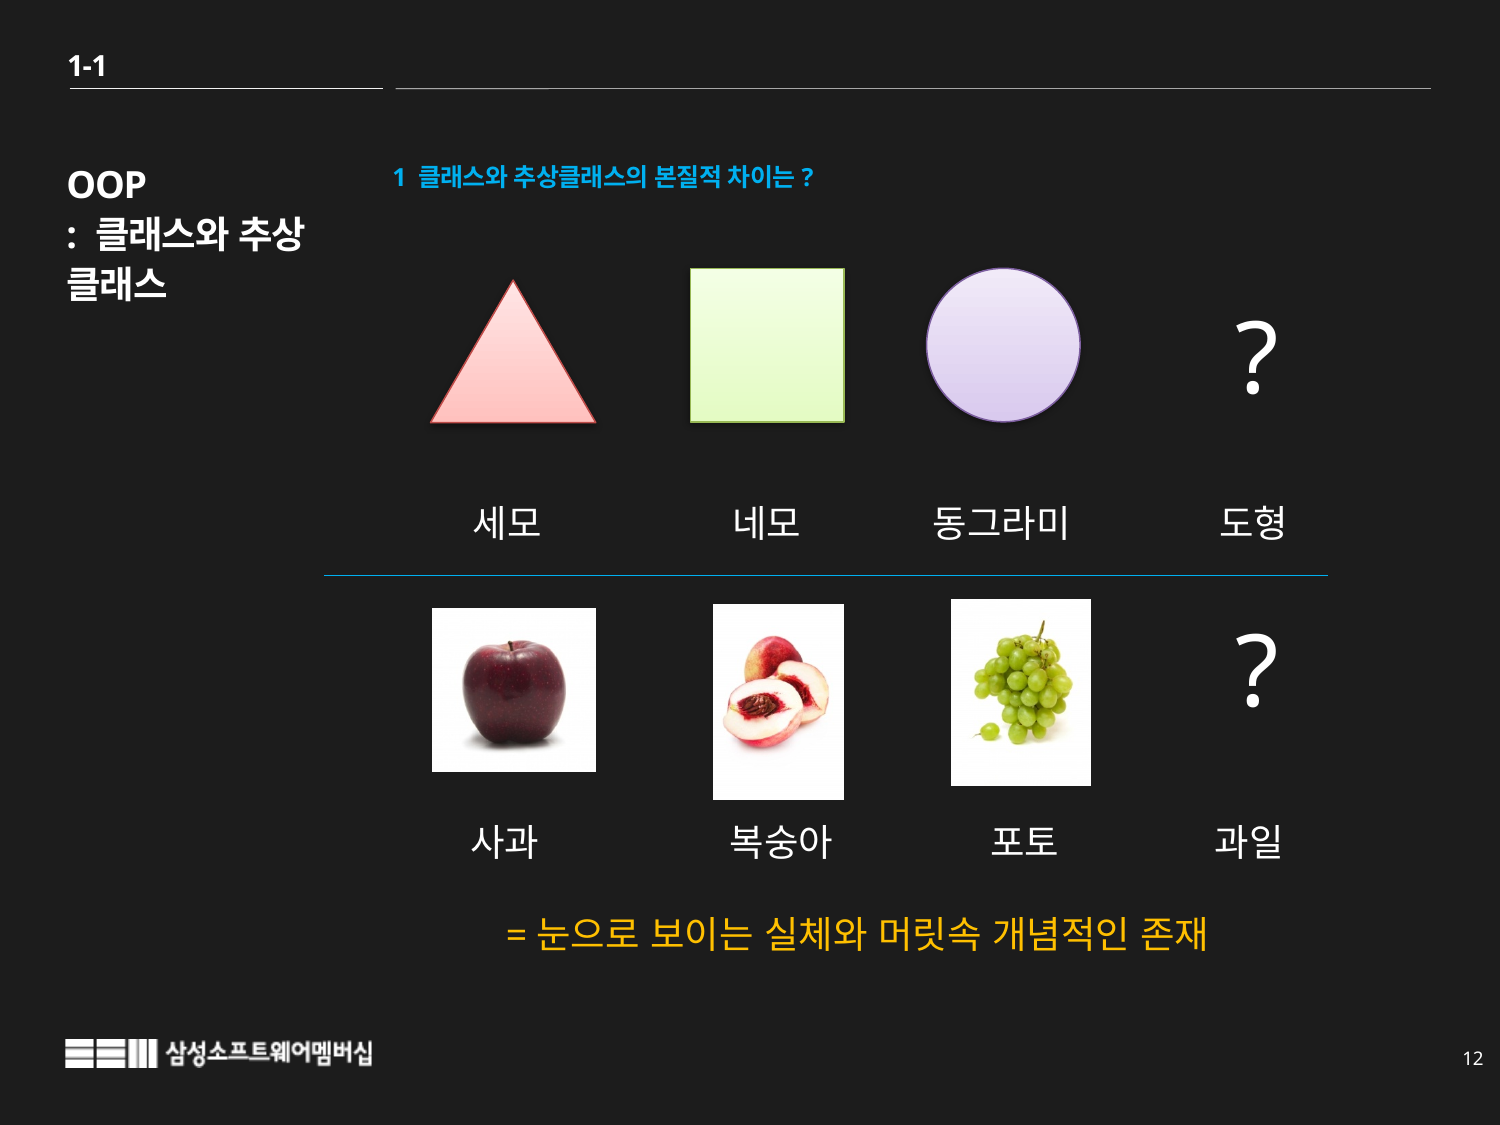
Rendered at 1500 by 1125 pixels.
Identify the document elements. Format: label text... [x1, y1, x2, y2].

text_box 도형 [1204, 492, 1304, 553]
text_box 세모 [457, 492, 557, 553]
picture [64, 1039, 375, 1068]
text_box ? [1220, 286, 1295, 422]
text_box 동그라미 [918, 492, 1086, 553]
text_box 사과 [455, 811, 554, 872]
picture [950, 598, 1091, 786]
text_box 1 클래스와 추상클래스의 본질적 차이는? [377, 154, 963, 199]
text_box [429, 279, 597, 424]
picture [713, 604, 845, 801]
text_box OOP : 클래스와 추상 클래스 [51, 149, 338, 314]
text_box 복숭아 [715, 811, 849, 872]
text_box 12 [1377, 1039, 1499, 1080]
text_box [925, 267, 1081, 423]
text_box ? [1220, 599, 1295, 734]
text_box =눈으로 보이는 실체와 머릿속 개념적인 존재 [491, 903, 1225, 964]
text_box 네모 [717, 492, 817, 553]
text_box 과일 [1199, 811, 1299, 872]
text_box 1-1 [52, 39, 123, 90]
text_box 포토 [975, 811, 1075, 872]
text_box [690, 268, 845, 423]
picture [432, 608, 597, 773]
